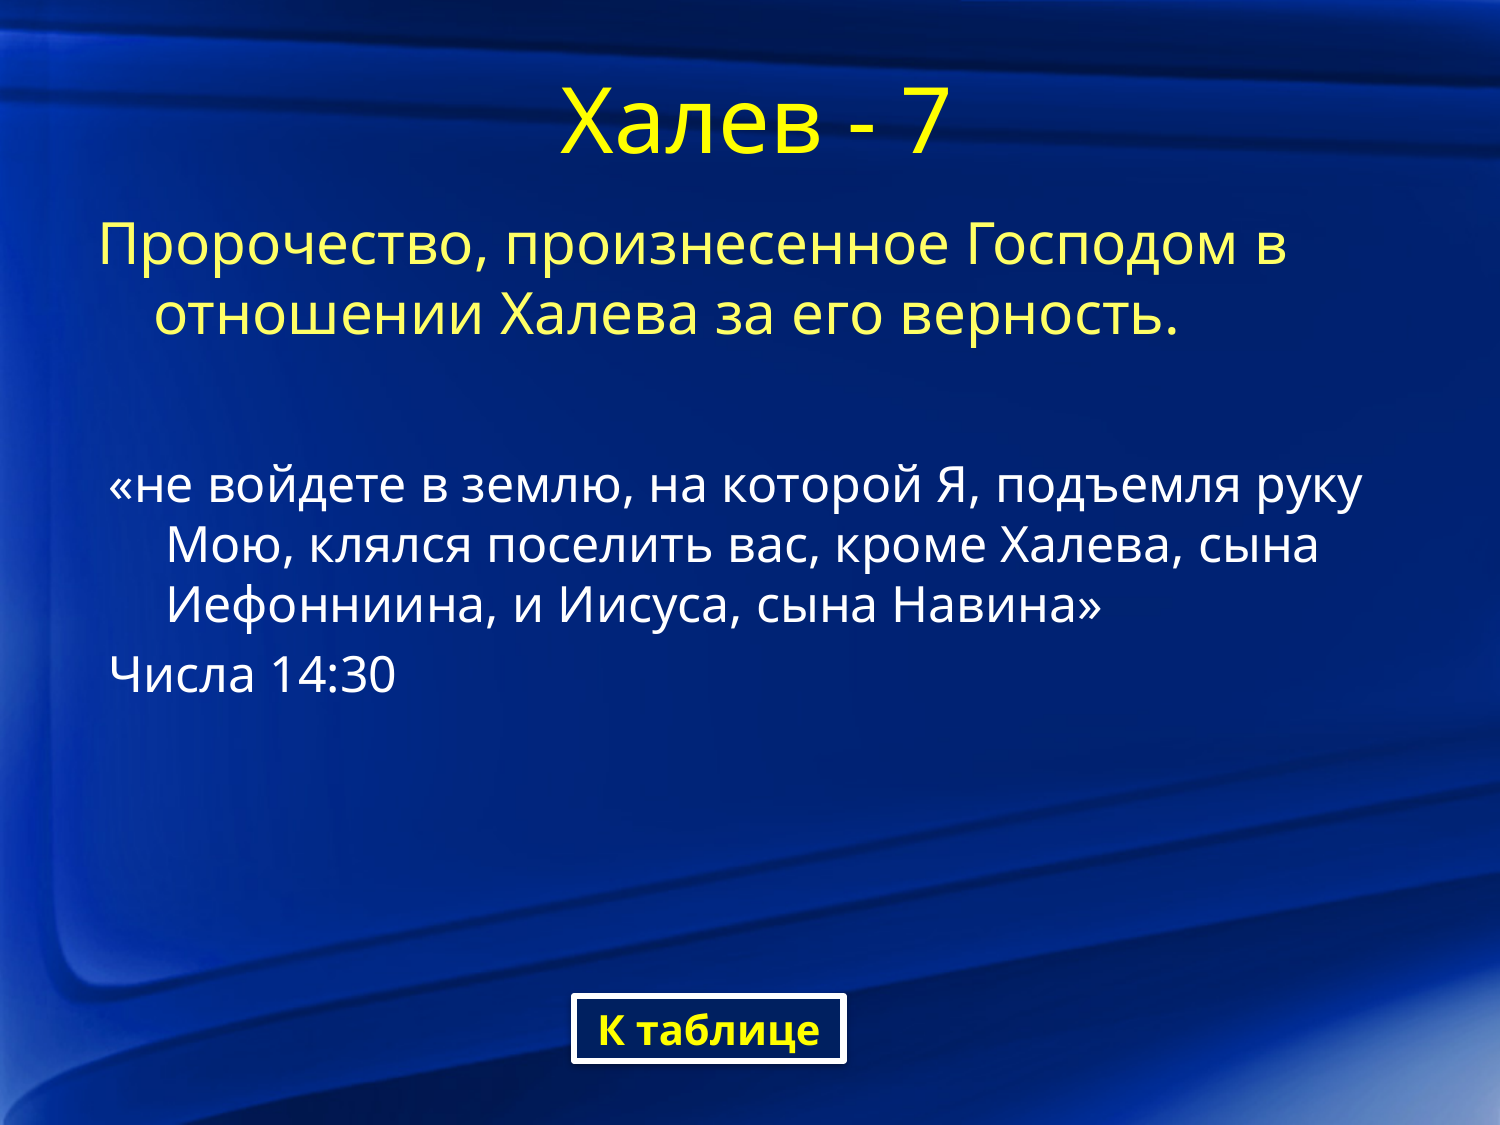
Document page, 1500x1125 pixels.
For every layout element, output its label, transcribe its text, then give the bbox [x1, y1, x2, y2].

text_box К таблице [571, 993, 847, 1064]
title Халев - 7 [82, 23, 1432, 211]
list Пророчество, произнесенное Господом в отношении Халева за его верность. [82, 199, 1390, 387]
picture [0, 0, 1500, 1125]
list «не войдете в землю, на которой Я, подъемля руку Мою, клялся поселить вас, кроме Халева, сына Иефонниина, и Иисуса, сына Навина» Числа 14:30 [93, 445, 1383, 879]
